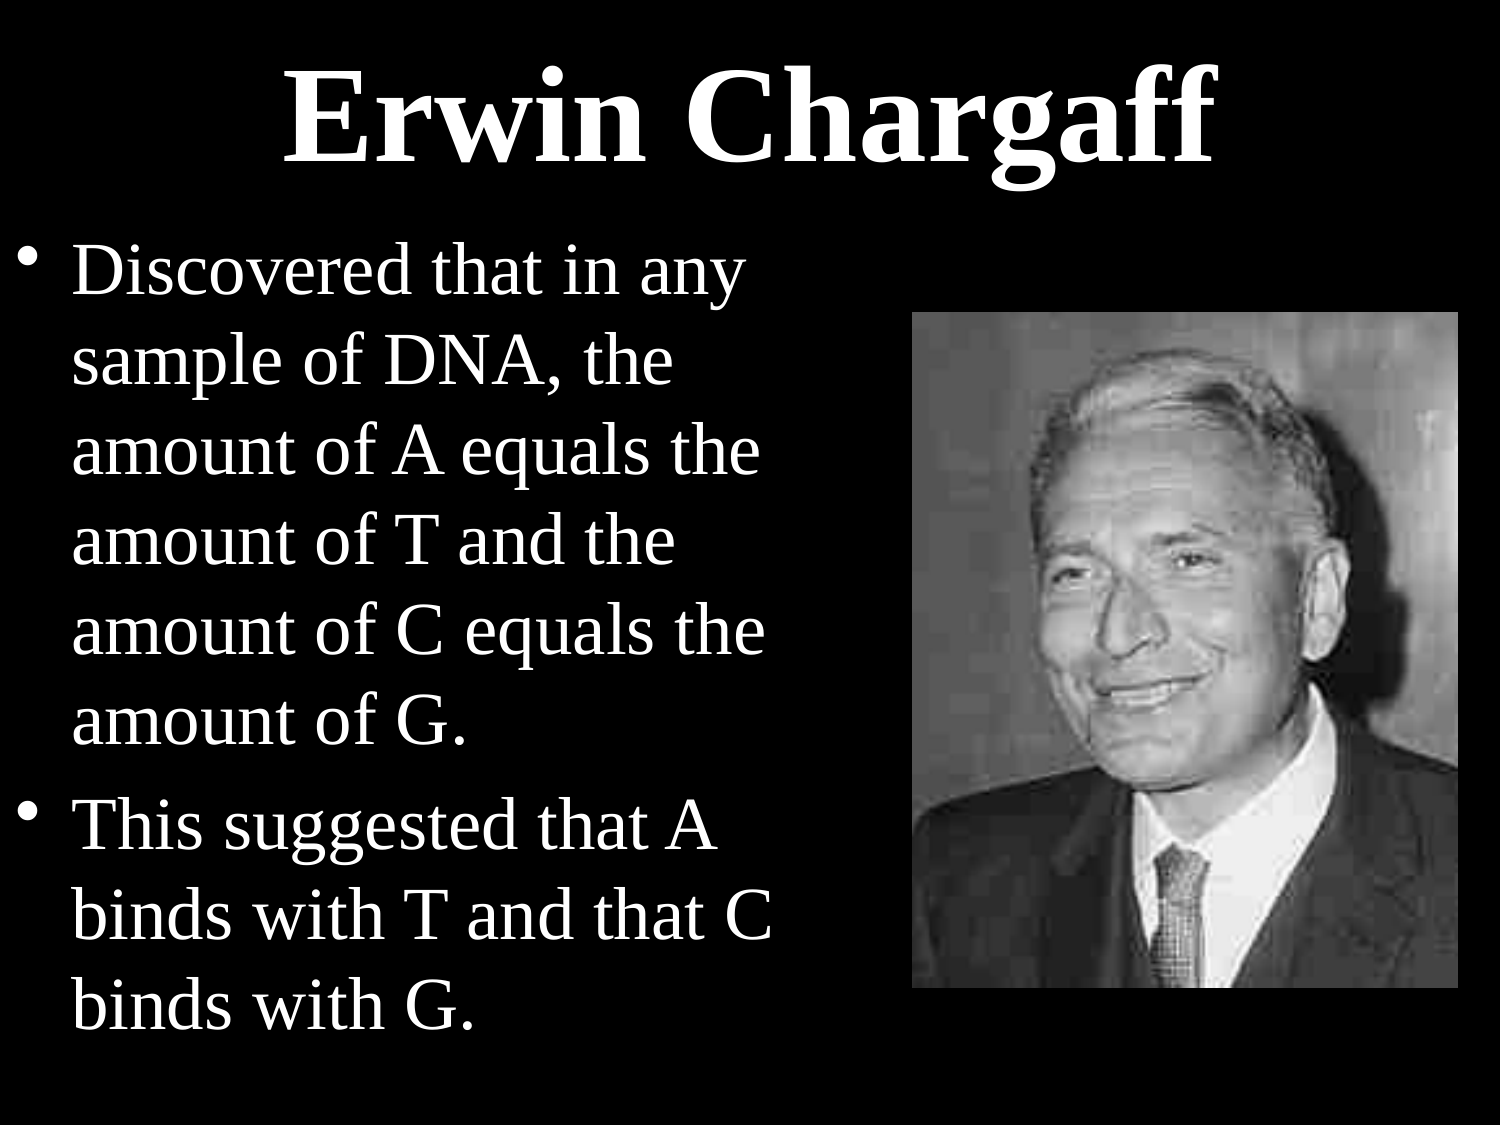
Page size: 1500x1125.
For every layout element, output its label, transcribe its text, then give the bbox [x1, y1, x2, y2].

list Discovered that in any sample of DNA, the amount of A equals the amount of T and the amount of C equals the amount of G. This suggested that A binds with T and that C binds with G. [0, 212, 875, 1075]
title Erwin Chargaff [112, 12, 1388, 200]
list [912, 312, 1458, 988]
